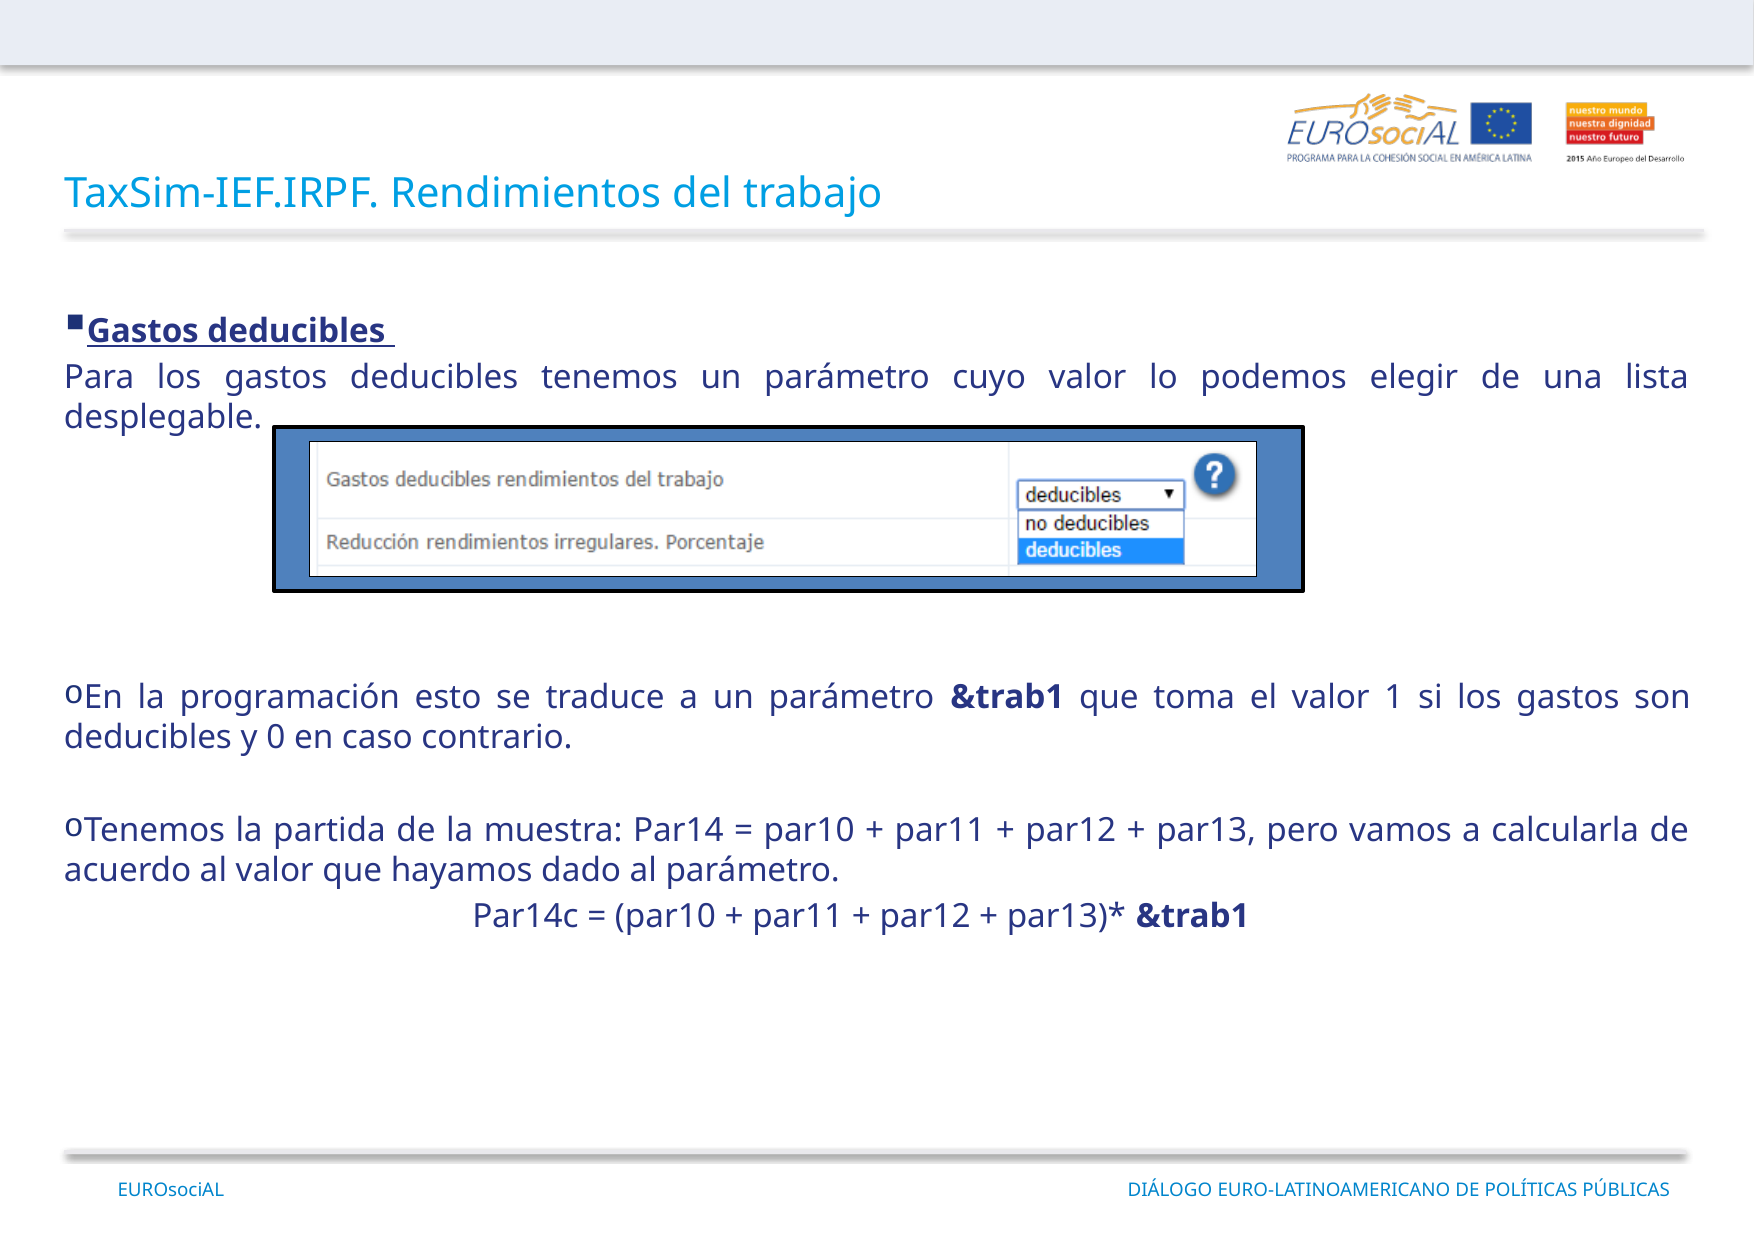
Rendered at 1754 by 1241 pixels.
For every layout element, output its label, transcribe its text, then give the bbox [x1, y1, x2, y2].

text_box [273, 426, 1304, 592]
picture [1278, 88, 1692, 173]
text_box Gastos deducibles Para los gastos deducibles tenemos un parámetro cuyo valor lo podemos elegir de una lista desplegable. En la programación esto se traduce a un parámetro &trab1 que toma el valor 1 si los gastos son deducibles y 0 en caso contrario. Tenemos la partida de la muestra: Par14 = par10 + par11 + par12 + par13, pero vamos a calcularla de acuerdo al valor que hayamos dado al parámetro. Par14c = (par10 + par11 + par12 + par13)* &trab1 [64, 289, 1692, 1140]
text_box TaxSim-IEF.IRPF. Rendimientos del trabajo [49, 158, 1628, 233]
